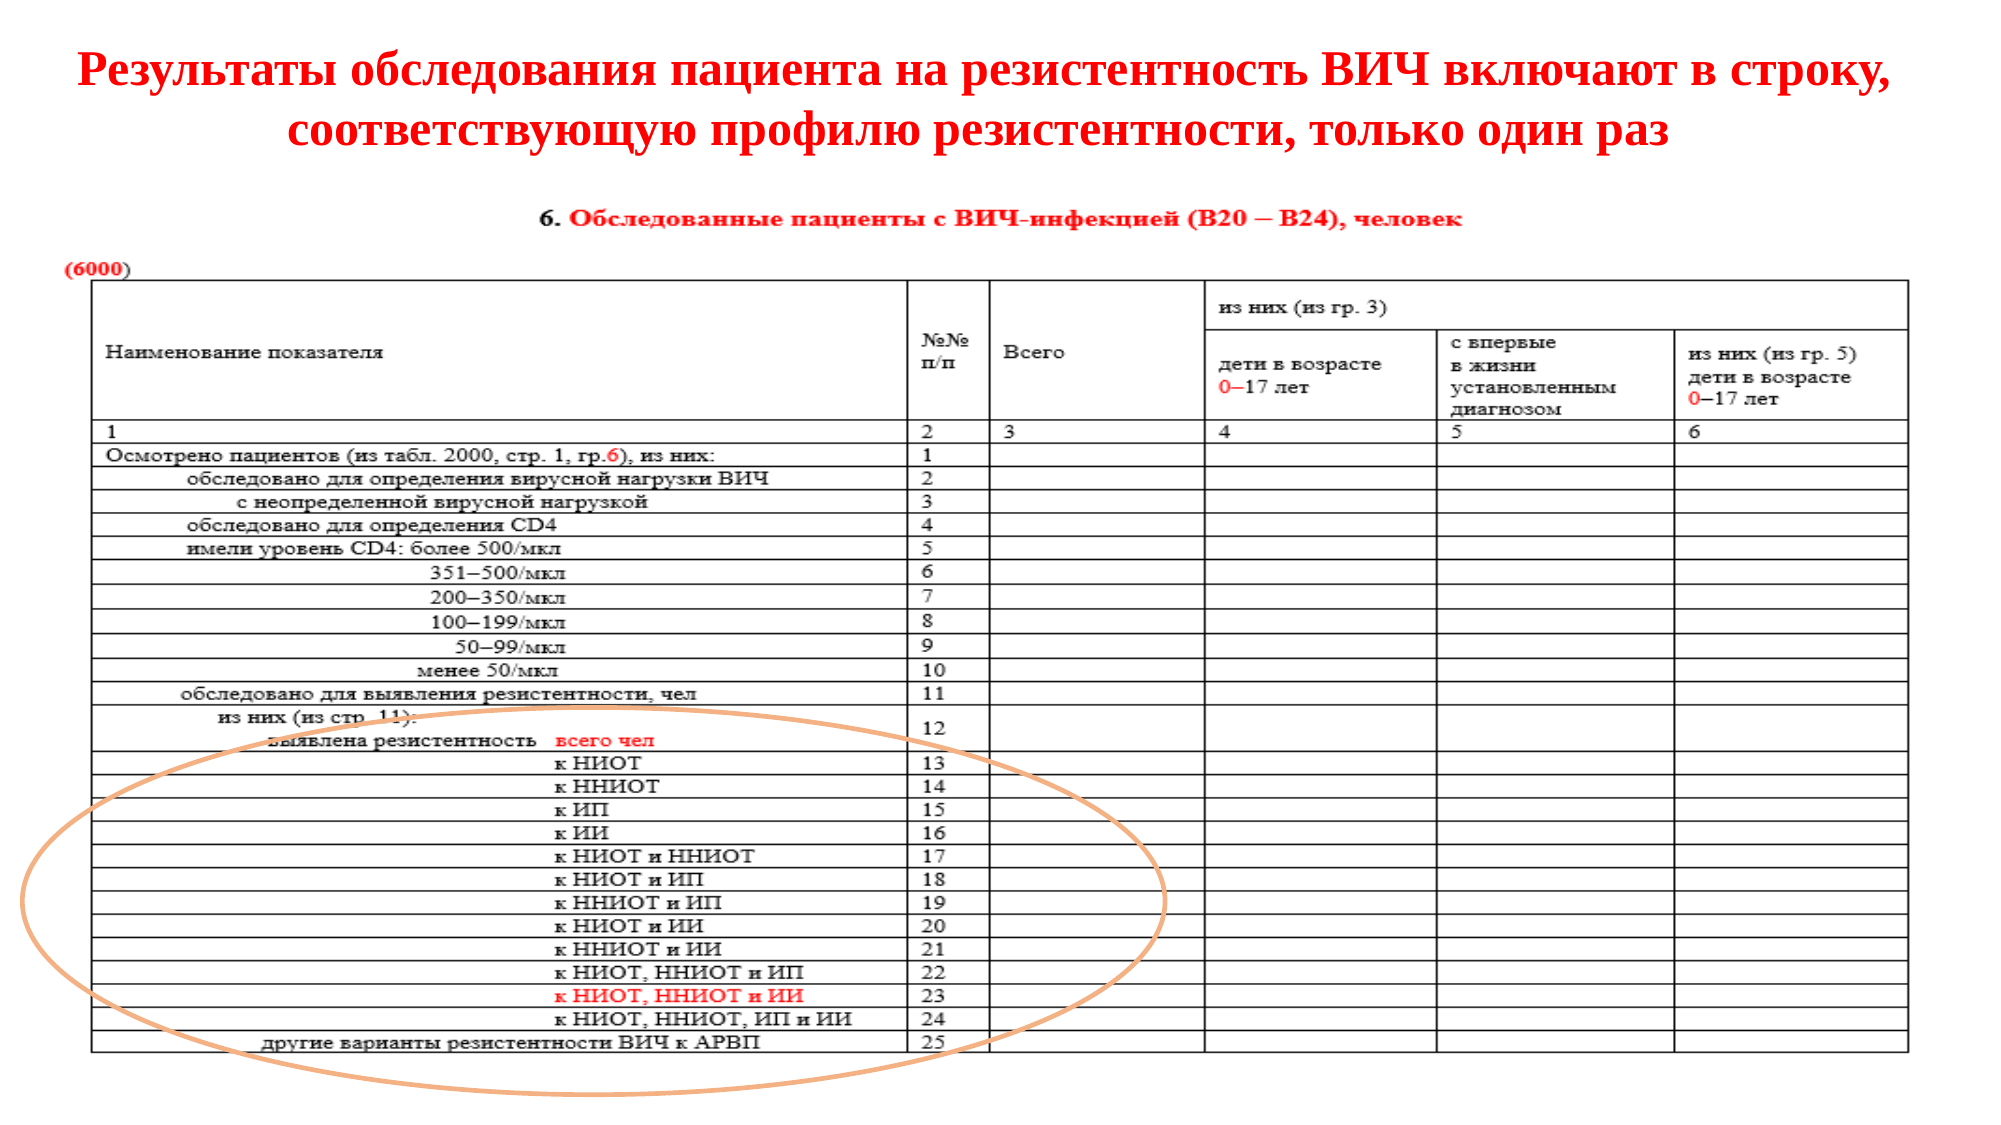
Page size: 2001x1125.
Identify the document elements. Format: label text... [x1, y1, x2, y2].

text_box Результаты обследования пациента на резистентность ВИЧ включают в строку, соответствующую профилю резистентности, только один раз [50, 28, 1919, 163]
text_box [314, 1071, 874, 1096]
picture [50, 188, 1953, 1071]
text_box [21, 840, 50, 963]
